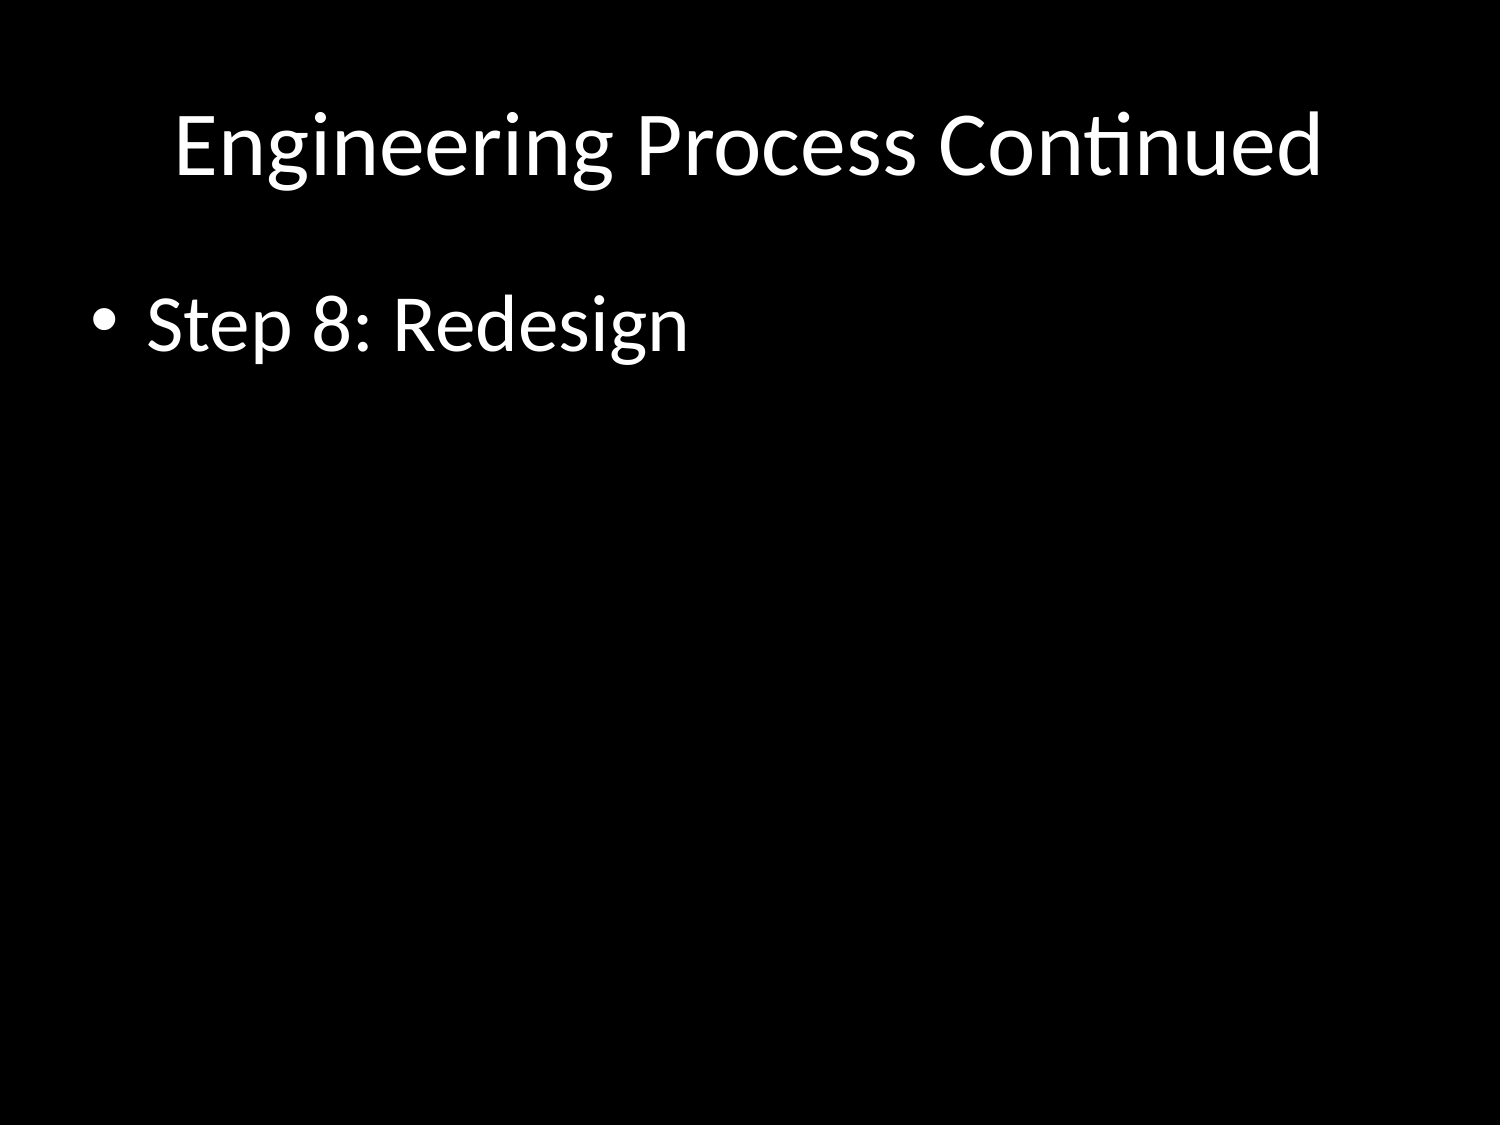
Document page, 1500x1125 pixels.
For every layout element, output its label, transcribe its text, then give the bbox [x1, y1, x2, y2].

title Engineering Process Continued [75, 45, 1425, 233]
list Step 8: Redesign [75, 262, 1425, 1005]
